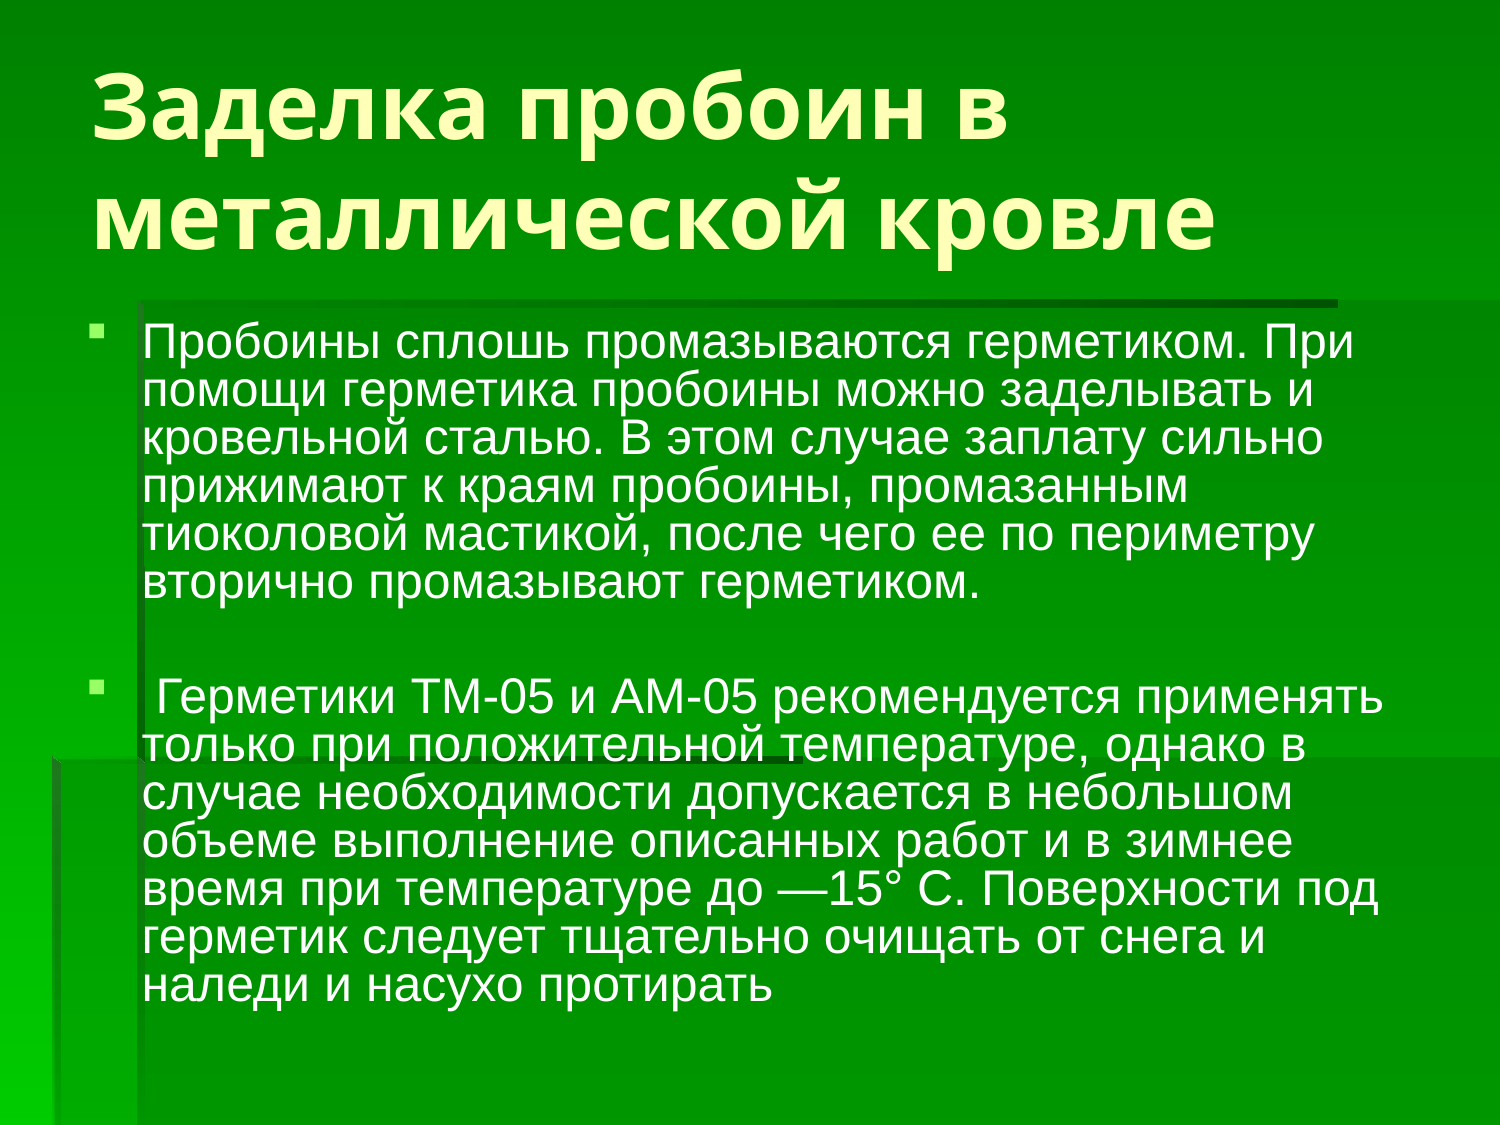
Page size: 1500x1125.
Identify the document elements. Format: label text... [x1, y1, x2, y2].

list Пробоины сплошь промазываются герметиком. При помощи герметика пробоины можно заделывать и кровельной сталью. В этом случае заплату сильно прижимают к краям пробоины, промазанным тиоколовой мастикой, после чего ее по периметру вторично промазывают герметиком. Герметики ТМ-05 и АМ-05 рекомендуется применять только при положительной температуре, однако в случае необходимости допускается в небольшом объеме выполнение описанных работ и в зимнее время при температуре до —15° С. Поверхности под герметик следует тщательно очищать от снега и наледи и насухо протирать [70, 312, 1452, 1067]
title Заделка пробоин в металлической кровле [74, 39, 1451, 276]
